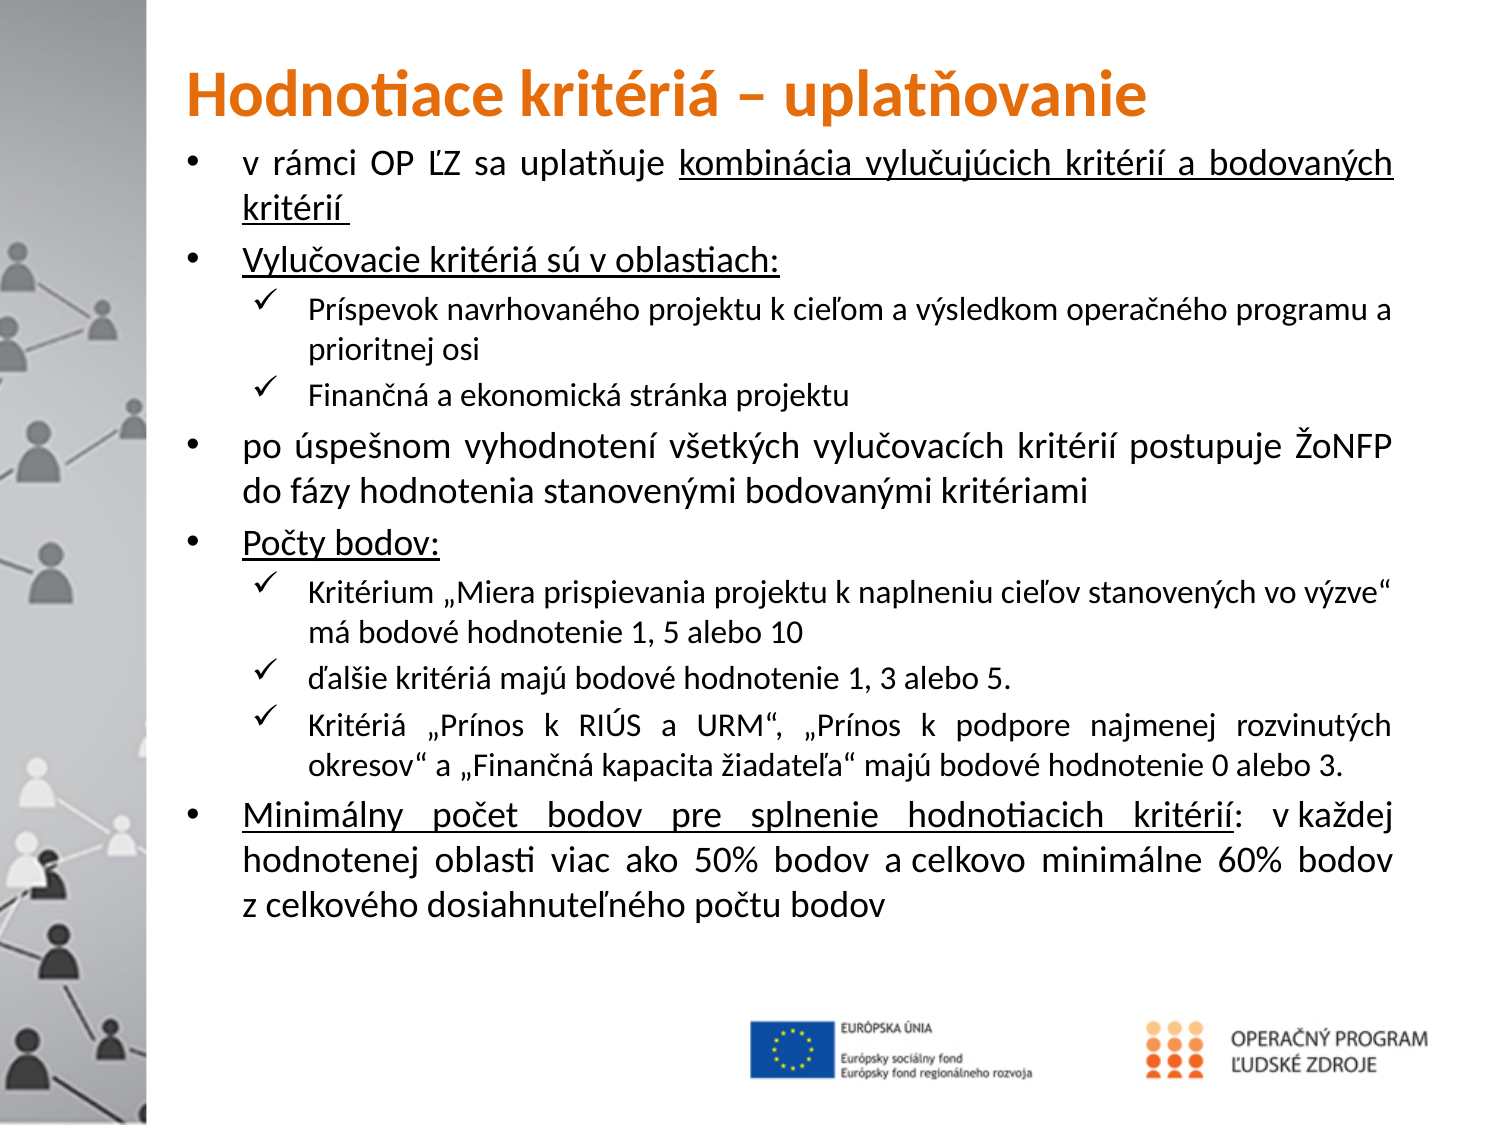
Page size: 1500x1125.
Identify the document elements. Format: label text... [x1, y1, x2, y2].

list Hodnotiace kritériá – uplatňovanie v rámci OP ĽZ sa uplatňuje kombinácia vylučujúcich kritérií a bodovaných kritérií Vylučovacie kritériá sú v oblastiach: Príspevok navrhovaného projektu k cieľom a výsledkom operačného programu a prioritnej osi Finančná a ekonomická stránka projektu po úspešnom vyhodnotení všetkých vylučovacích kritérií postupuje ŽoNFP do fázy hodnotenia stanovenými bodovanými kritériami Počty bodov: Kritérium „Miera prispievania projektu k naplneniu cieľov stanovených vo výzve“ má bodové hodnotenie 1, 5 alebo 10 ďalšie kritériá majú bodové hodnotenie 1, 3 alebo 5. Kritériá „Prínos k RIÚS a URM“, „Prínos k podpore najmenej rozvinutých okresov“ a „Finančná kapacita žiadateľa“ majú bodové hodnotenie 0 alebo 3. Minimálny počet bodov pre splnenie hodnotiacich kritérií: v každej hodnotenej oblasti viac ako 50% bodov a celkovo minimálne 60% bodov z celkového dosiahnuteľného počtu bodov [170, 42, 1409, 1000]
picture [0, 0, 1500, 1125]
